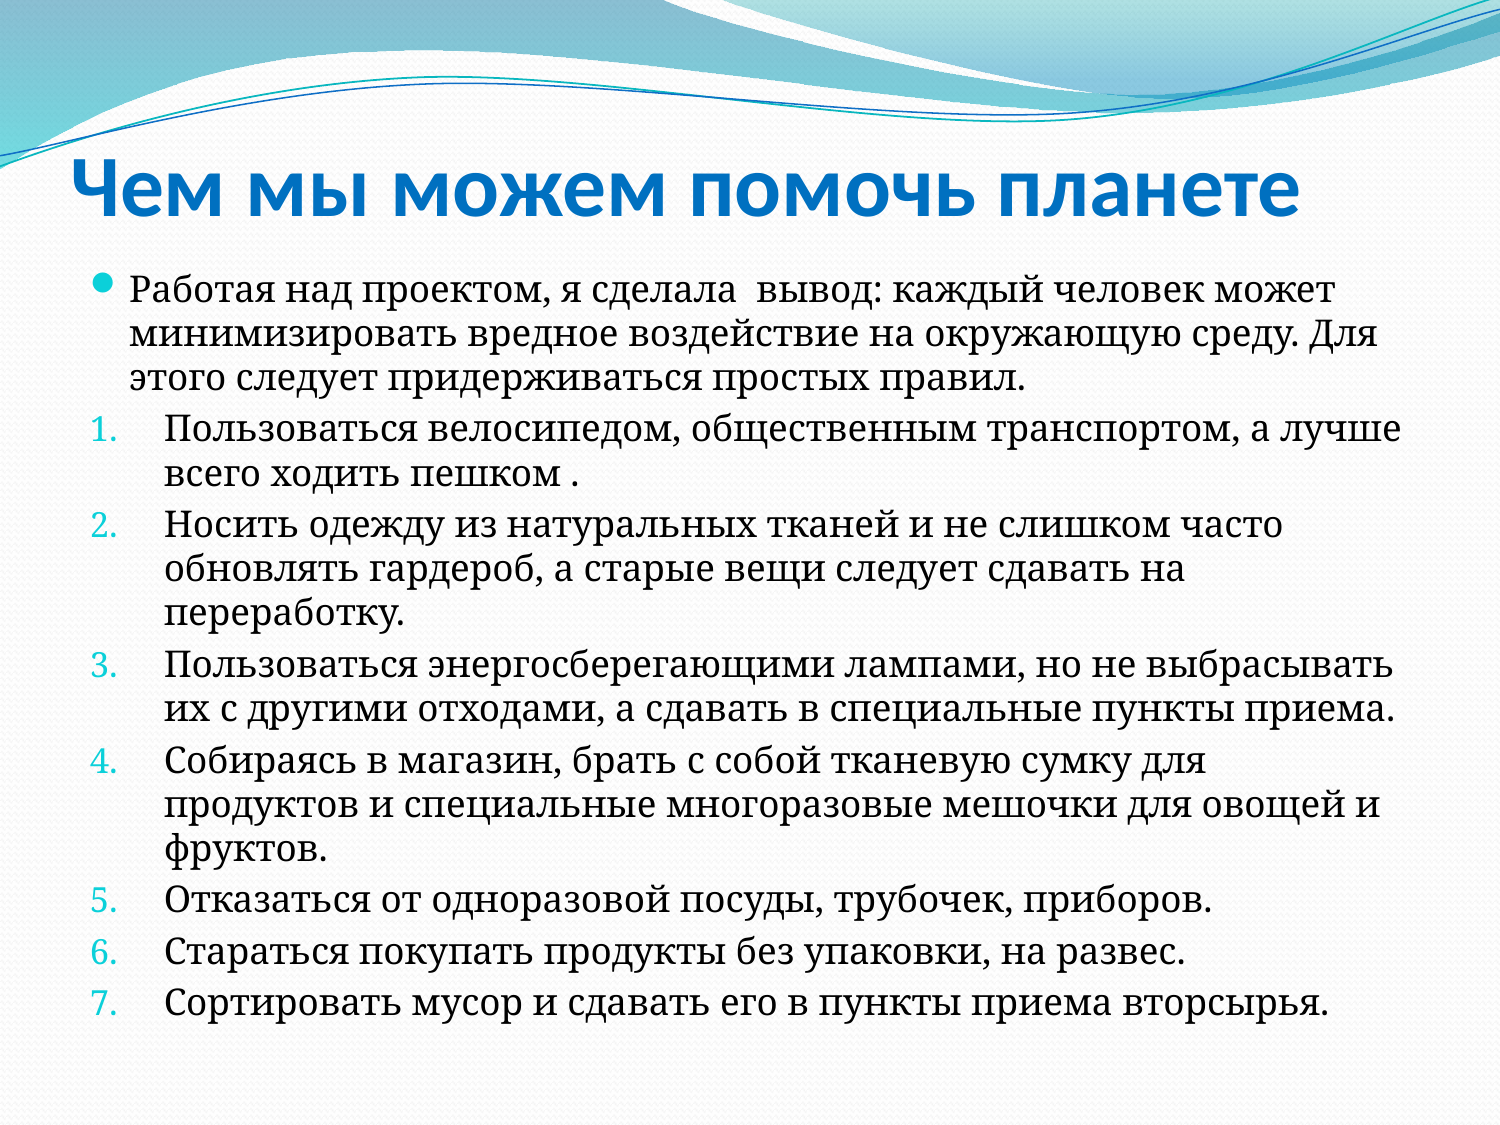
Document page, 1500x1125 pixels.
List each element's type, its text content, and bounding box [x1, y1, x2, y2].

list Работая над проектом, я сделала вывод: каждый человек может минимизировать вредное воздействие на окружающую среду. Для этого следует придерживаться простых правил. Пользоваться велосипедом, общественным транспортом, а лучше всего ходить пешком . Носить одежду из натуральных тканей и не слишком часто обновлять гардероб, а старые вещи следует сдавать на переработку. Пользоваться энергосберегающими лампами, но не выбрасывать их с другими отходами, а сдавать в специальные пункты приема. Собираясь в магазин, брать с собой тканевую сумку для продуктов и специальные многоразовые мешочки для овощей и фруктов. Отказаться от одноразовой посуды, трубочек, приборов. Стараться покупать продукты без упаковки, на развес. Сортировать мусор и сдавать его в пункты приема вторсырья. [75, 257, 1425, 1079]
title Чем мы можем помочь планете [70, 46, 1421, 235]
